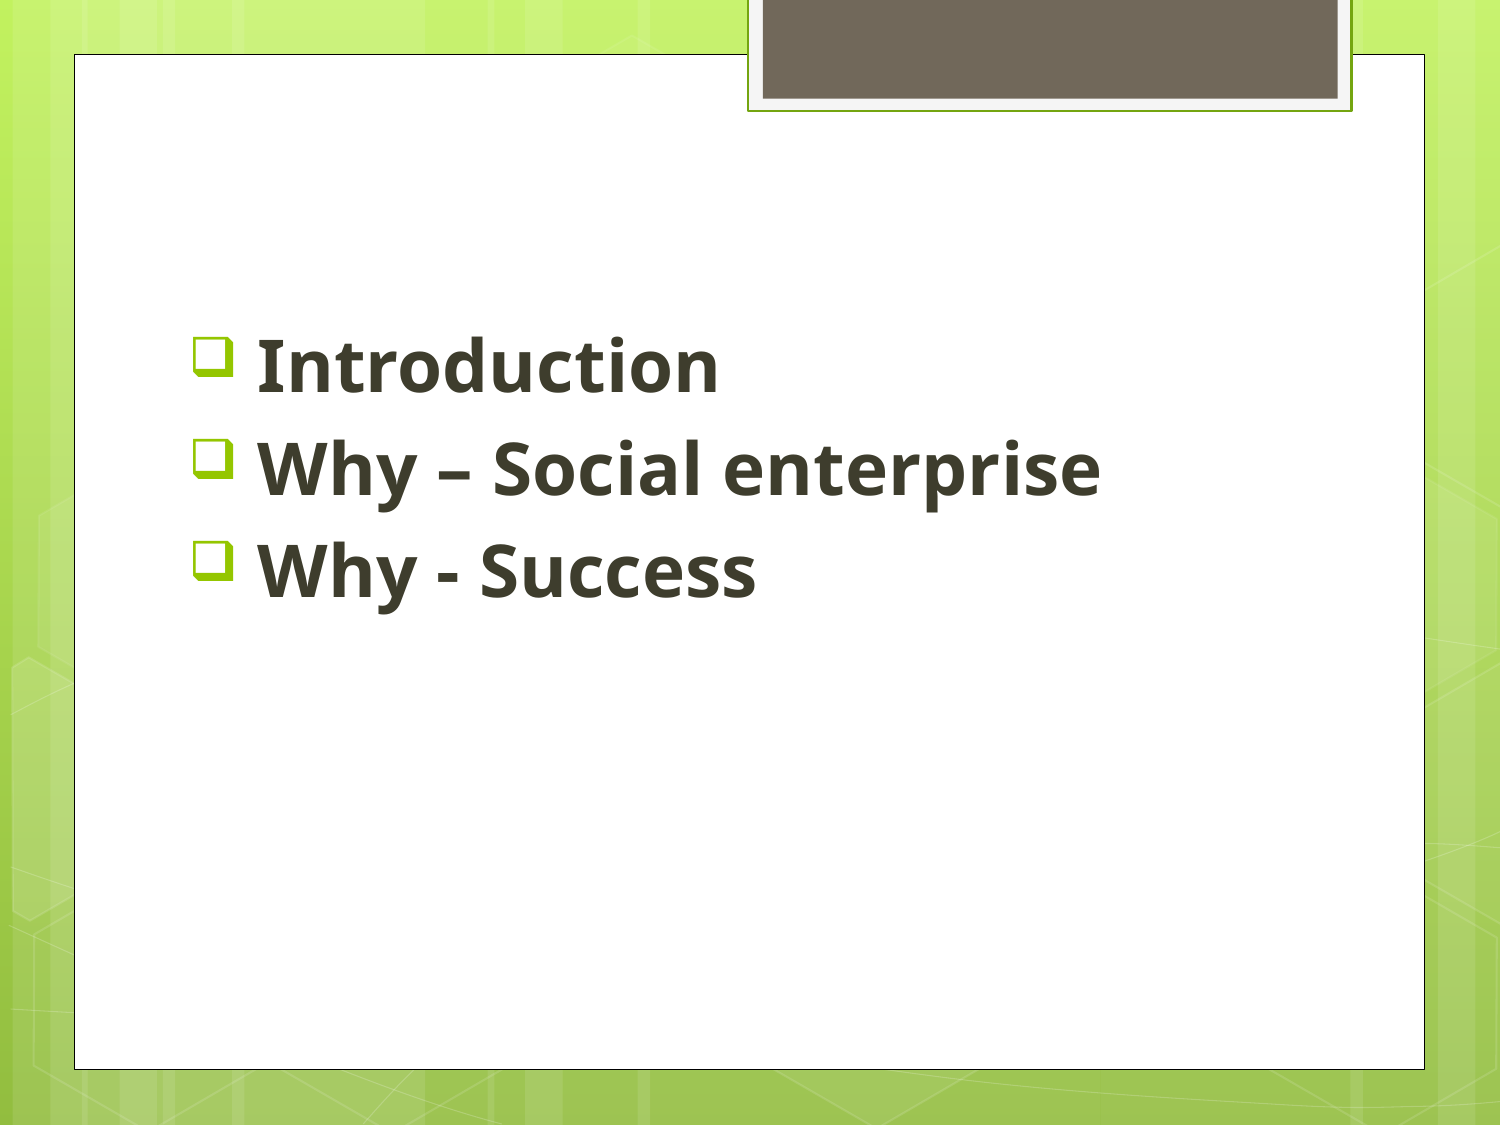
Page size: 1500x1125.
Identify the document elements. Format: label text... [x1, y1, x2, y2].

list Introduction Why – Social enterprise Why - Success [162, 312, 1363, 888]
